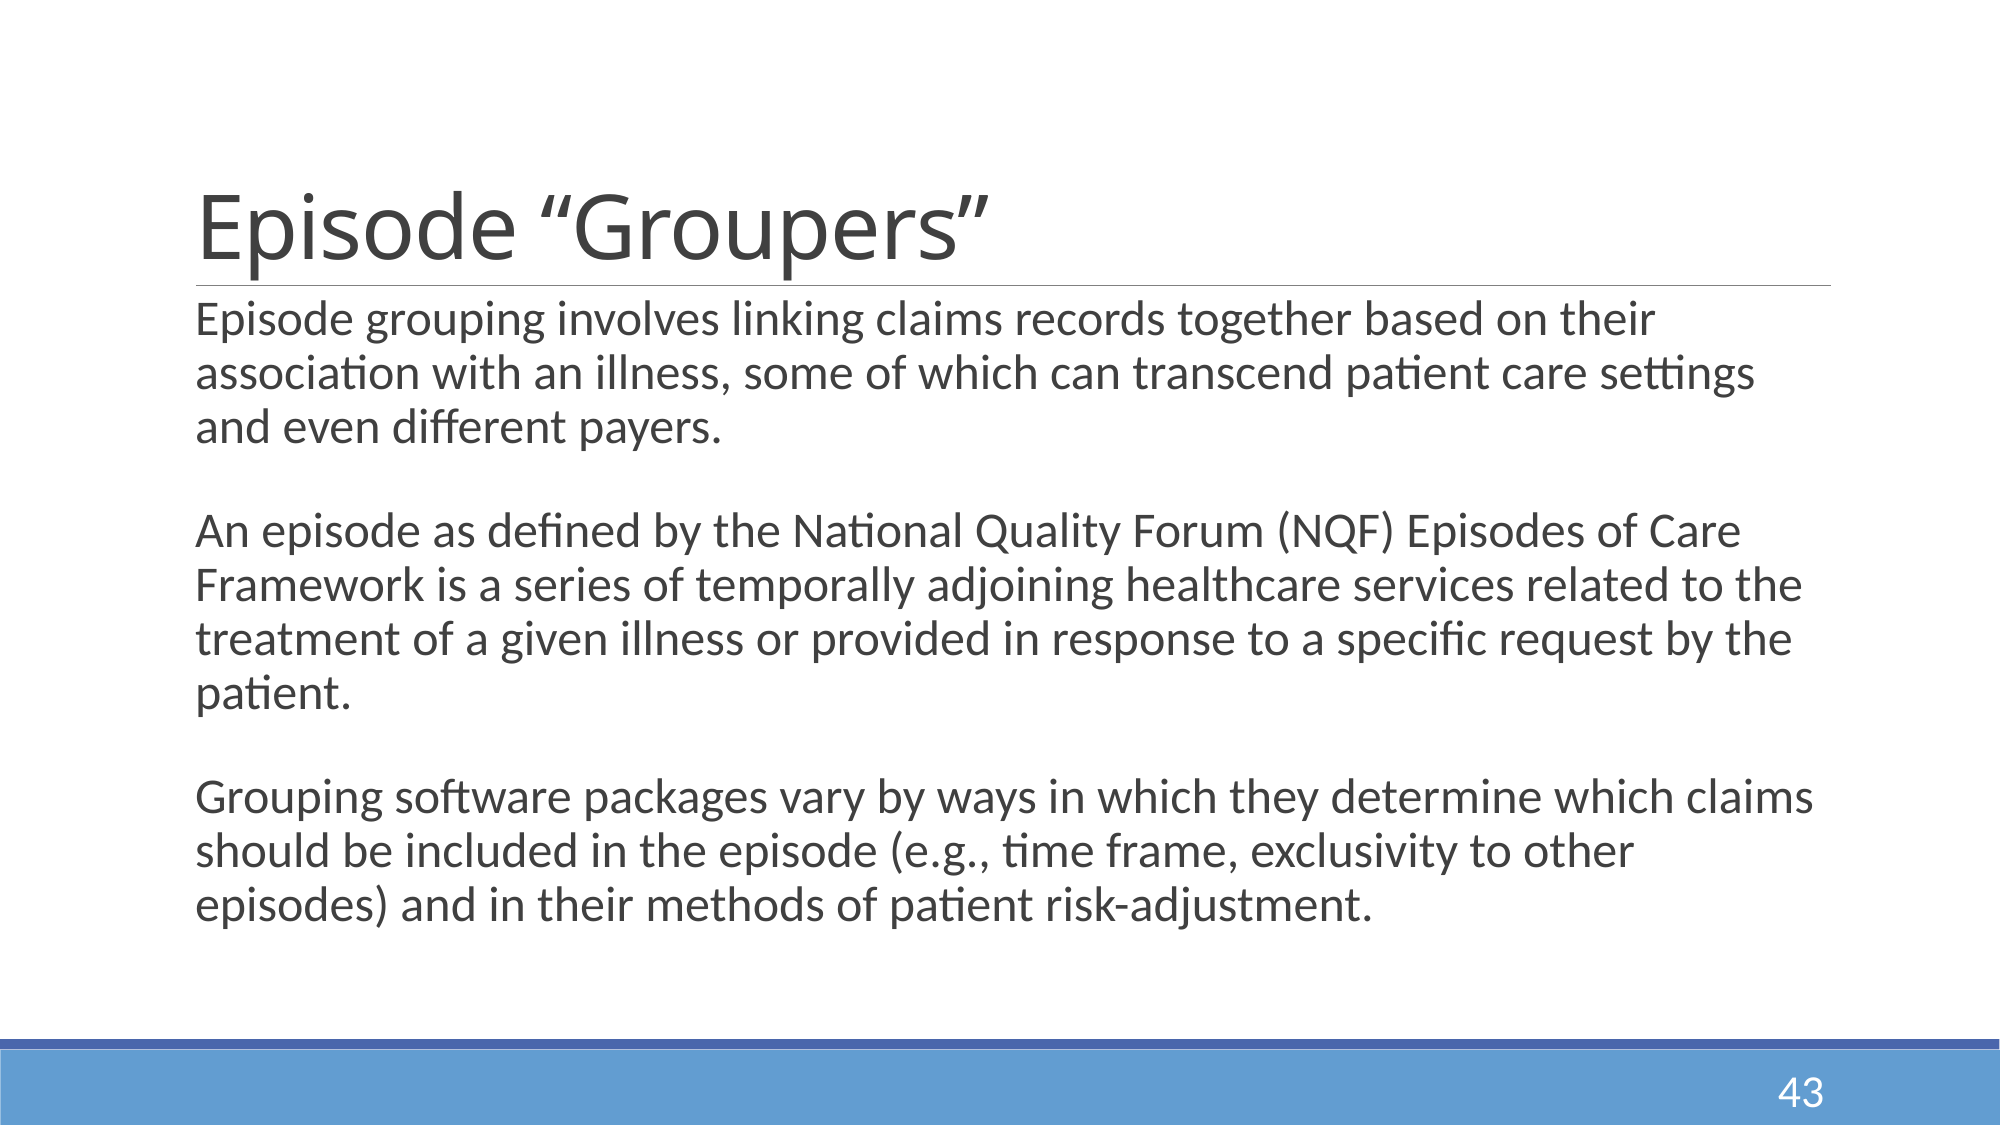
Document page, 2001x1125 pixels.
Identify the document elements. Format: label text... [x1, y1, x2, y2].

title Episode “Groupers” [180, 47, 1840, 285]
slide_number 43 [1624, 1059, 1840, 1120]
list Episode grouping involves linking claims records together based on their association with an illness, some of which can transcend patient care settings and even different payers. An episode as defined by the National Quality Forum (NQF) Episodes of Care Framework is a series of temporally adjoining healthcare services related to the treatment of a given illness or provided in response to a specific request by the patient. Grouping software packages vary by ways in which they determine which claims should be included in the episode (e.g., time frame, exclusivity to other episodes) and in their methods of patient risk-adjustment. [180, 285, 1840, 1038]
